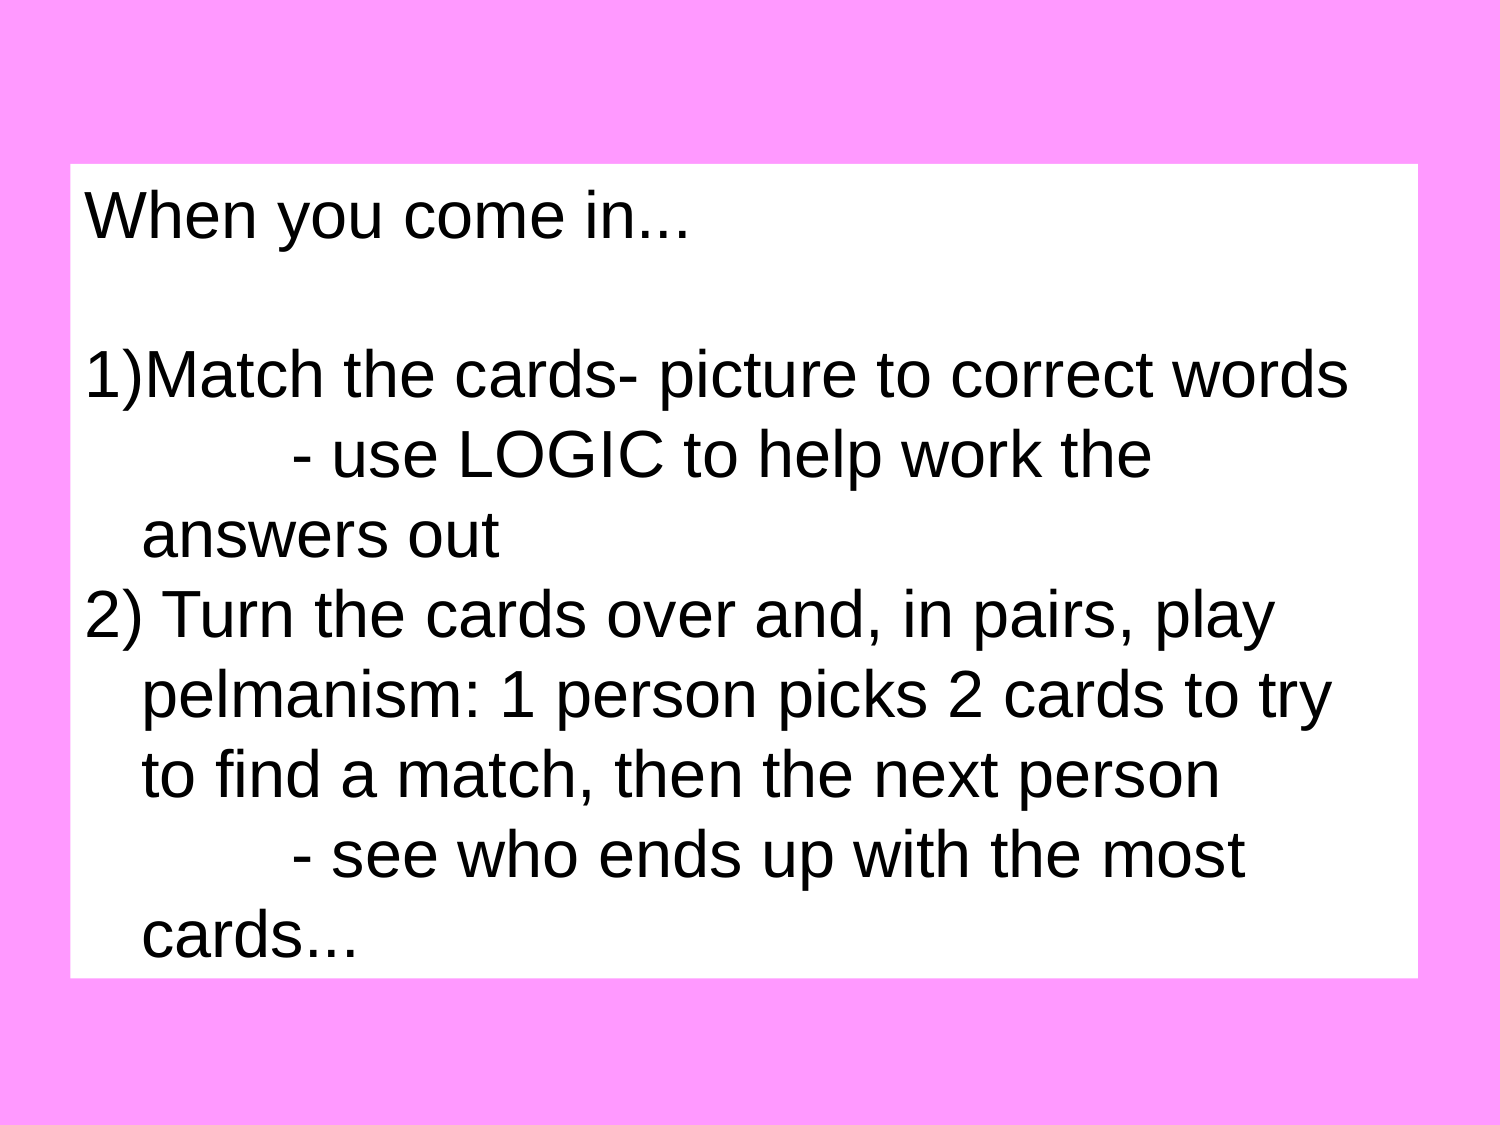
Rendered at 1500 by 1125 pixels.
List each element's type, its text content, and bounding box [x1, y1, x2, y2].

text_box When you come in... Match the cards- picture to correct words - use LOGIC to help work the answers out 2) Turn the cards over and, in pairs, play pelmanism: 1 person picks 2 cards to try to find a match, then the next person - see who ends up with the most cards... [70, 163, 1418, 979]
